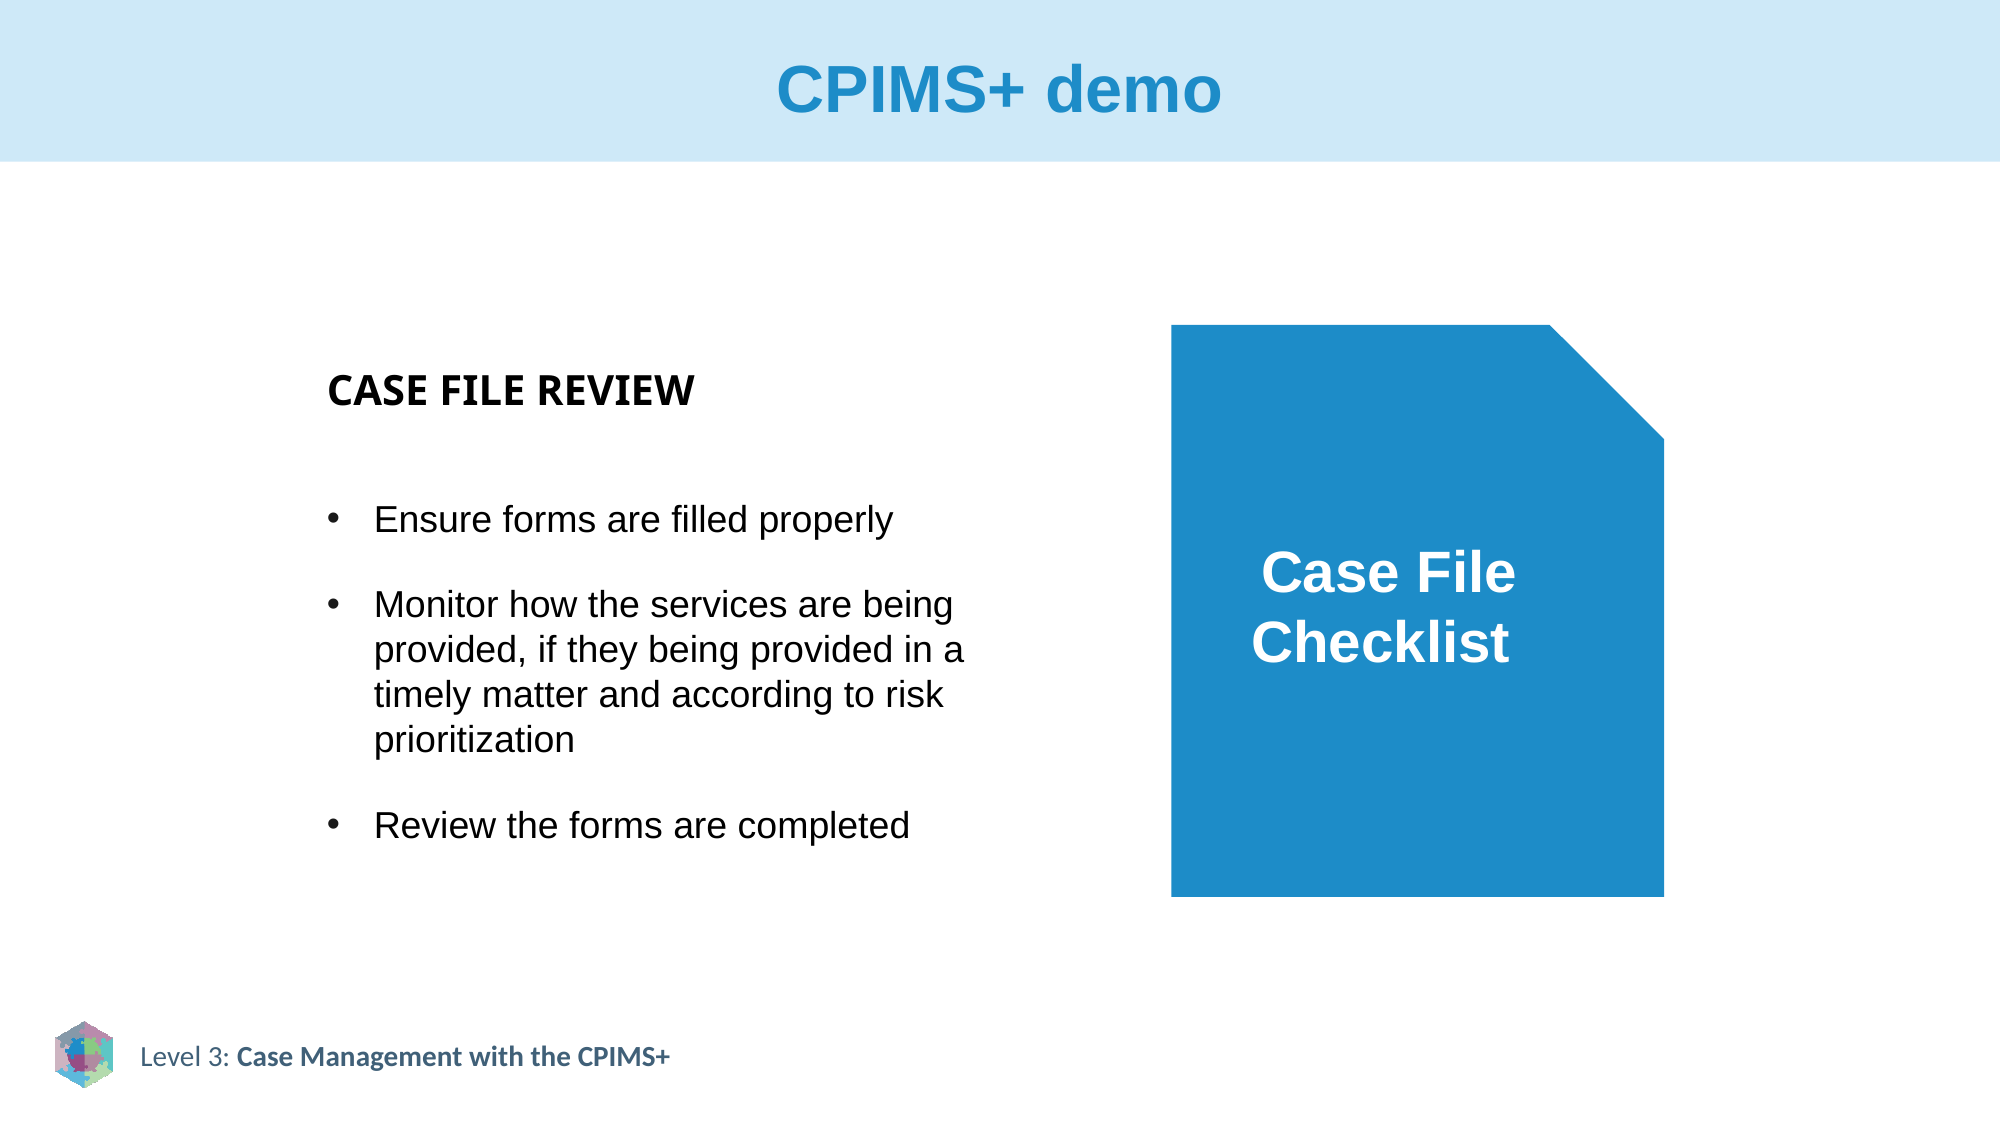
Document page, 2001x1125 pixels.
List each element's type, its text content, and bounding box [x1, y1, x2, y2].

title CPIMS+ demo [137, 19, 1863, 163]
text_box CASE FILE REVIEW [311, 356, 962, 422]
picture [55, 1021, 113, 1088]
text_box Case File Checklist [1170, 323, 1666, 898]
text_box Ensure forms are filled properly Monitor how the services are being provided, if they being provided in a timely matter and according to risk prioritization Review the forms are completed [311, 487, 1024, 854]
